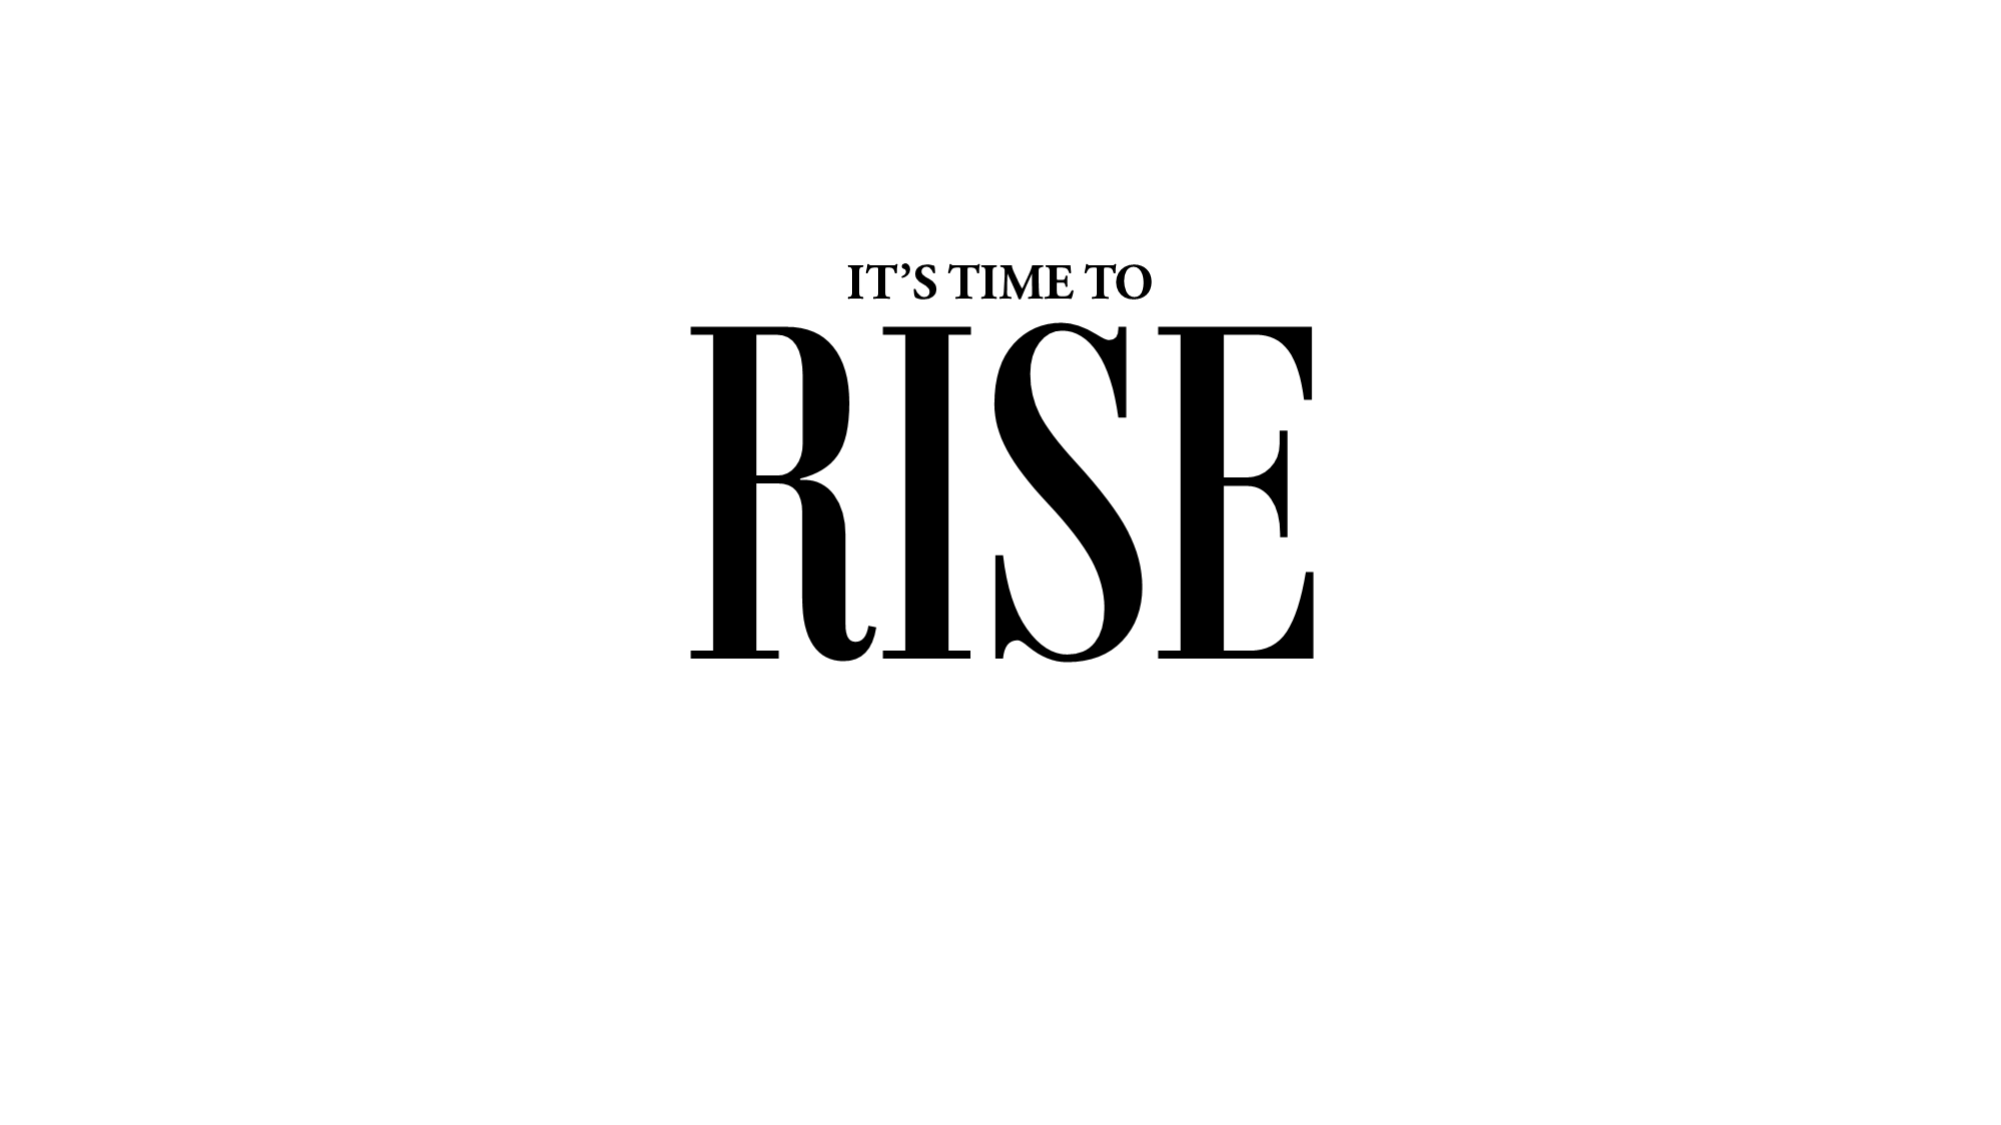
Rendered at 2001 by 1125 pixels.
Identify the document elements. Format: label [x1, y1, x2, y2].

picture [366, 14, 1634, 1110]
